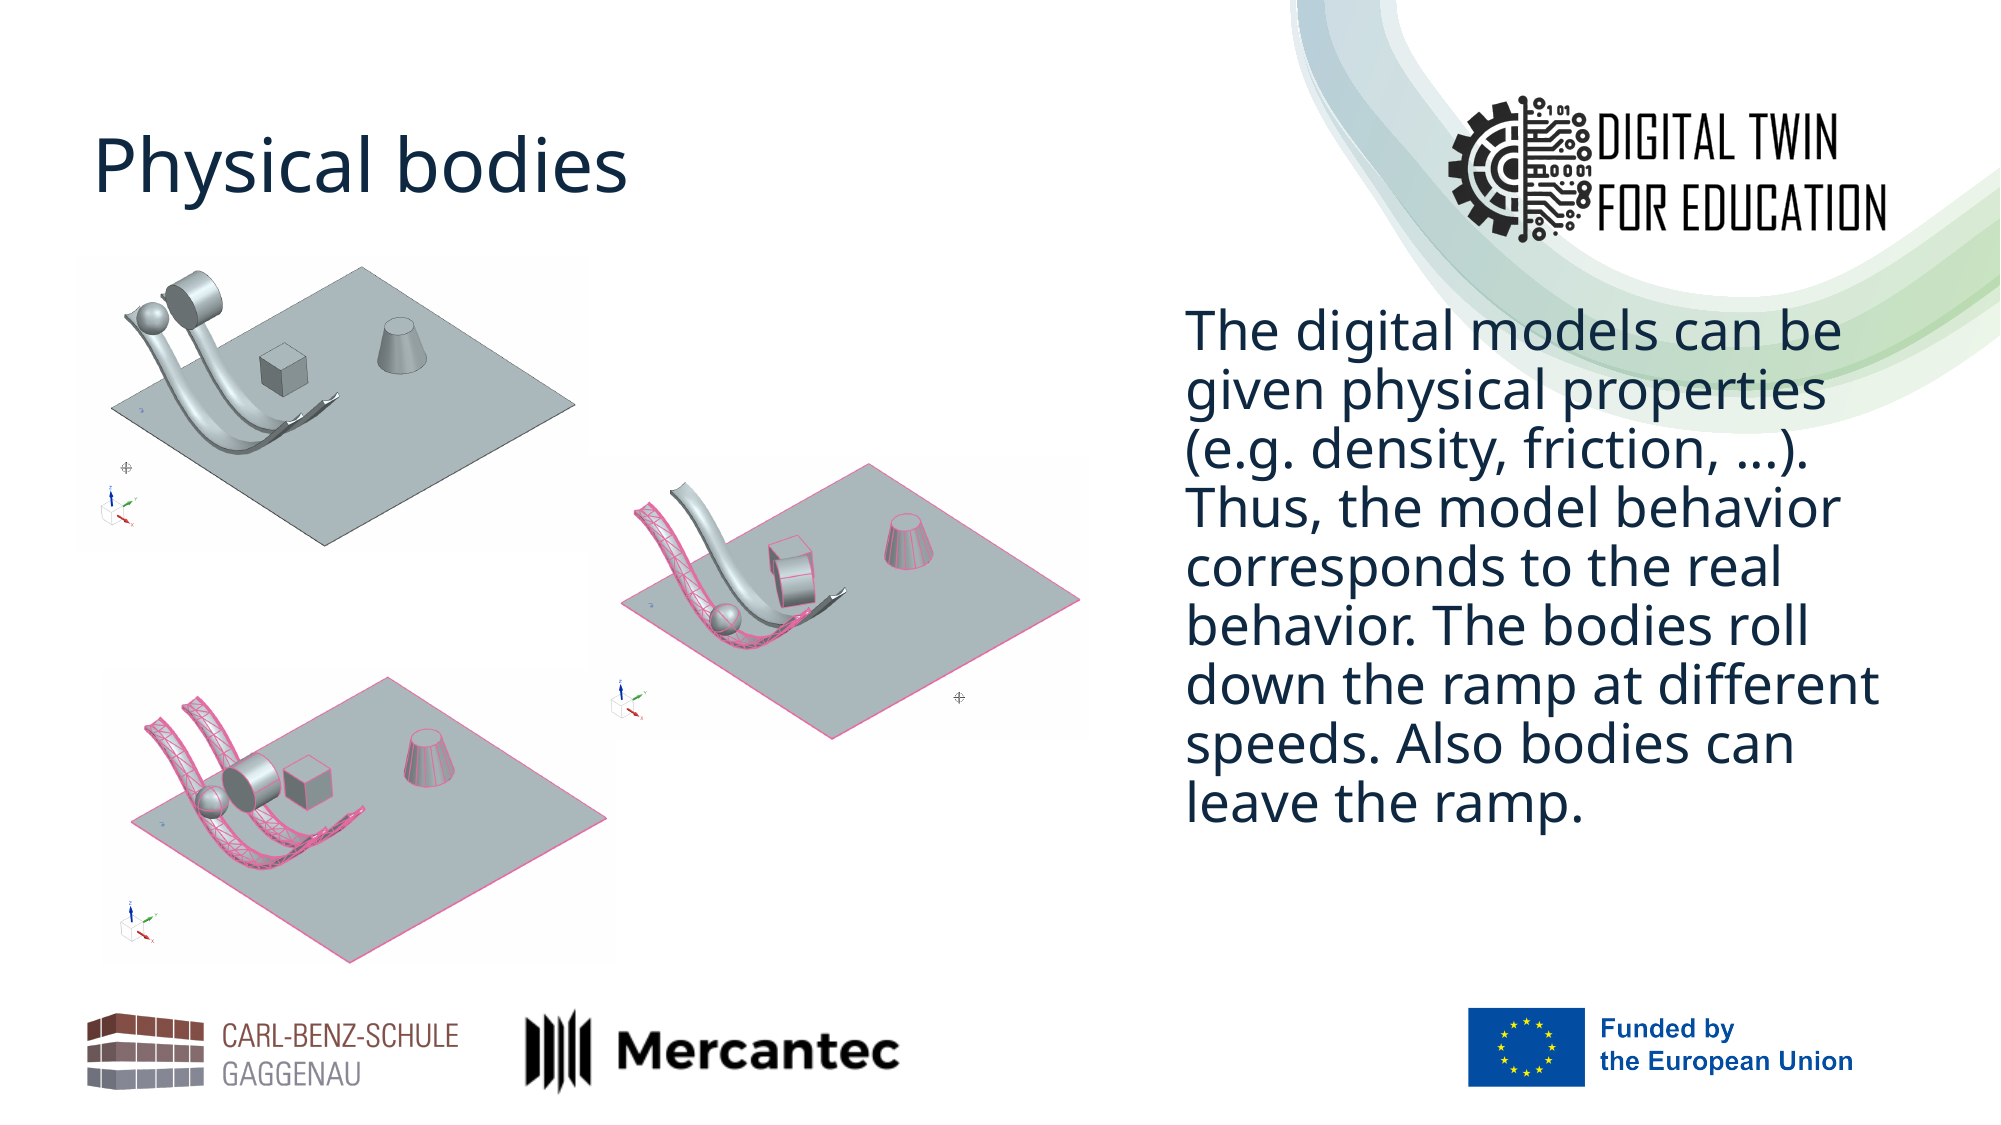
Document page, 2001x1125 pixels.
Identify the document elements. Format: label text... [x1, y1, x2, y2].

picture [76, 255, 1089, 966]
list The digital models can be given physical properties (e.g. density, friction, ...). Thus, the model behavior corresponds to the real behavior. The bodies roll down the ramp at different speeds. Also bodies can leave the ramp. [1170, 295, 1923, 849]
picture [1442, 88, 1904, 249]
picture [52, 991, 937, 1110]
picture [1463, 1003, 1882, 1092]
title Physical bodies [77, 59, 1373, 278]
